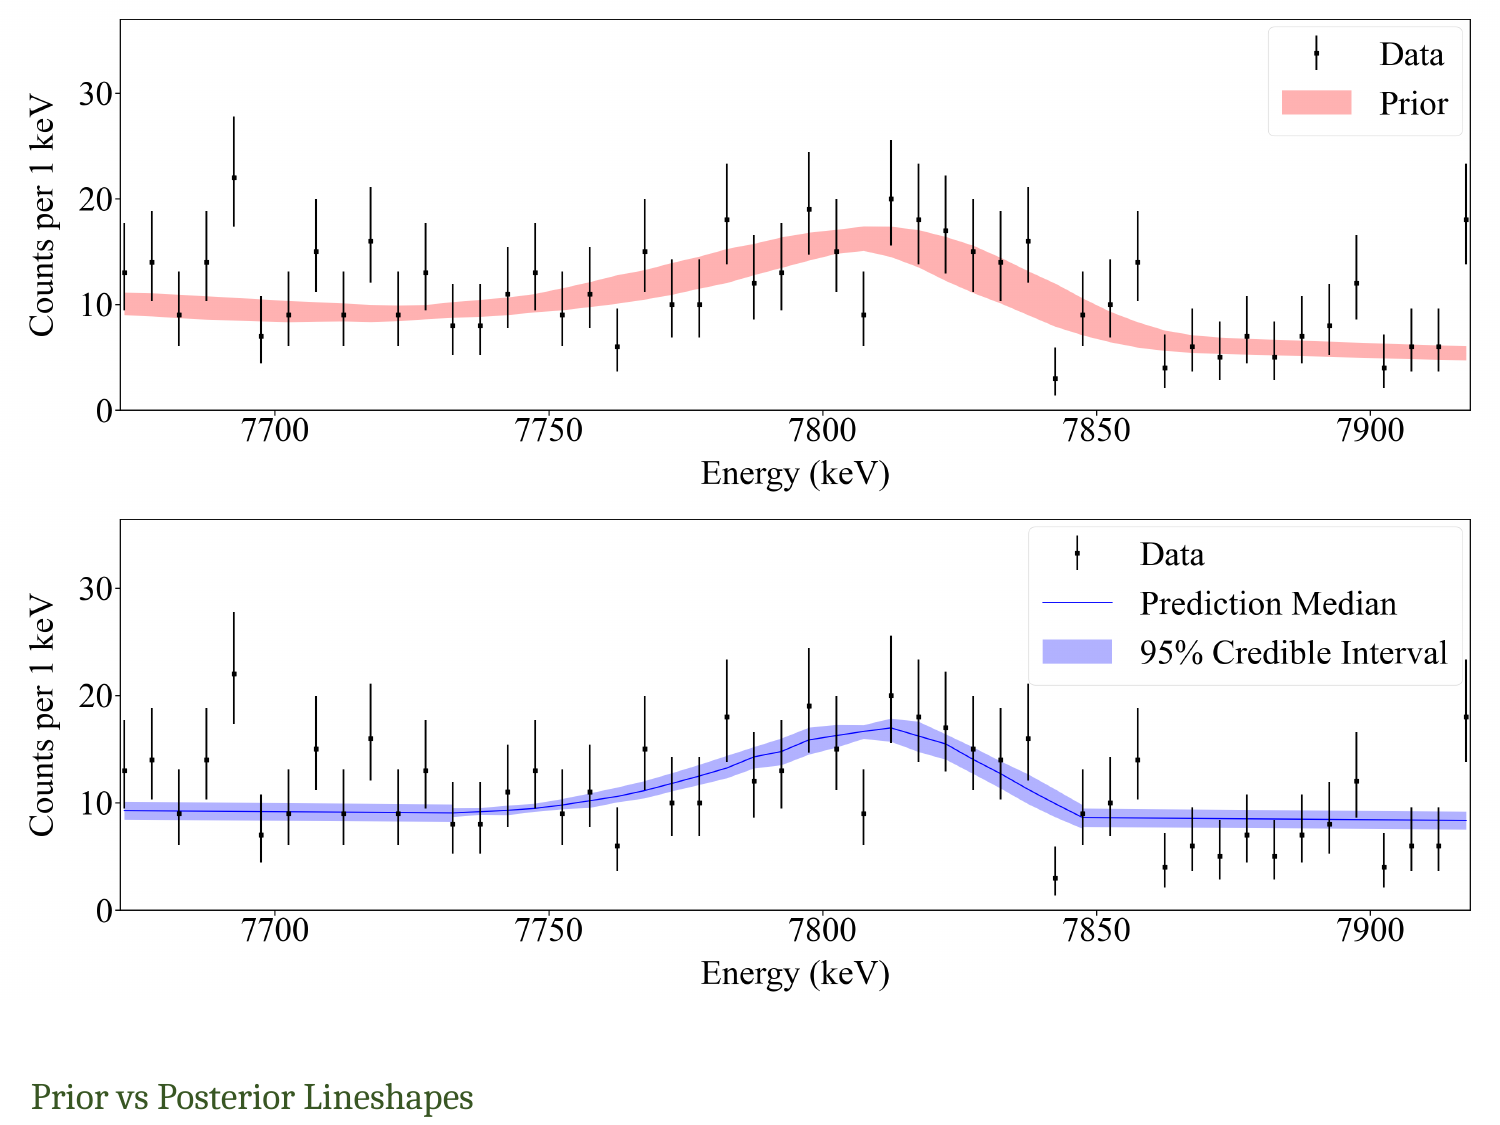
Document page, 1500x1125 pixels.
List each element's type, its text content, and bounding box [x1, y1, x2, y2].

picture [0, 0, 1500, 1001]
text_box Prior vs Posterior Lineshapes [16, 1064, 490, 1125]
